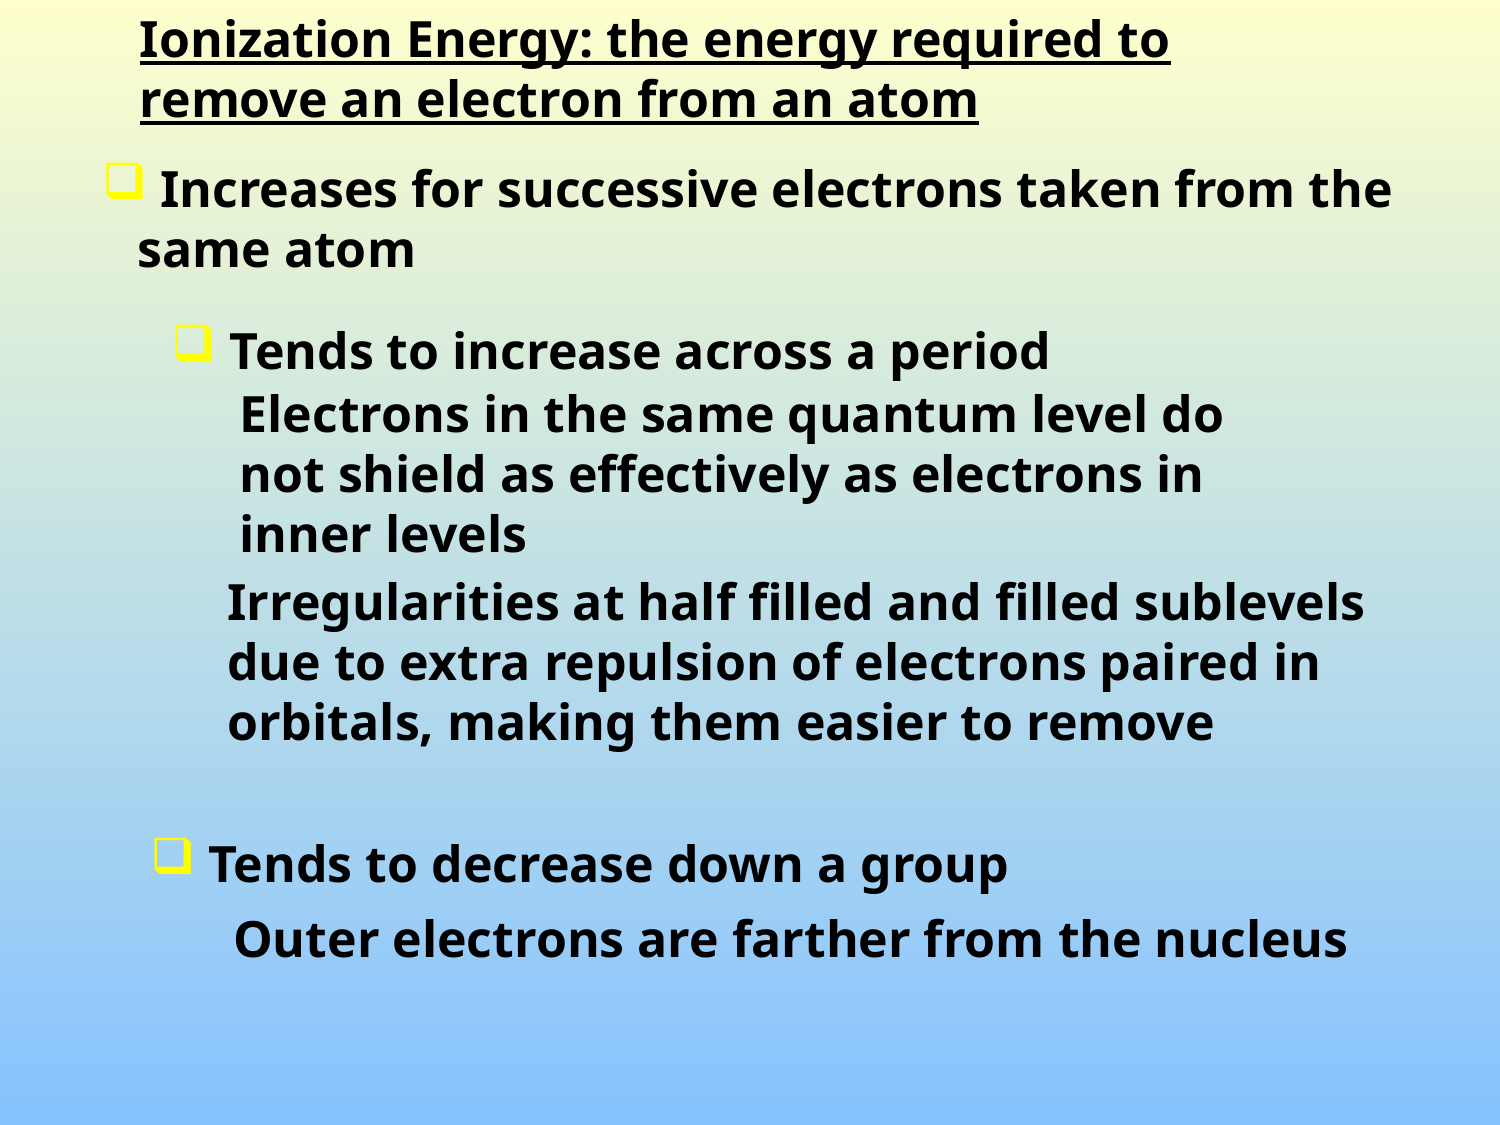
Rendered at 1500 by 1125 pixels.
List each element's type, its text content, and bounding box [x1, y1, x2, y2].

text_box Tends to decrease down a group [135, 824, 1025, 900]
text_box Outer electrons are farther from the nucleus [218, 899, 1364, 975]
text_box Electrons in the same quantum level do not shield as effectively as electrons in inner levels [225, 374, 1313, 562]
text_box Increases for successive electrons taken from the same atom [87, 149, 1450, 285]
text_box Ionization Energy: the energy required to remove an electron from an atom [124, 0, 1341, 135]
text_box Irregularities at half filled and filled sublevels due to extra repulsion of electrons paired in orbitals, making them easier to remove [212, 562, 1388, 843]
text_box Tends to increase across a period [156, 312, 1067, 388]
